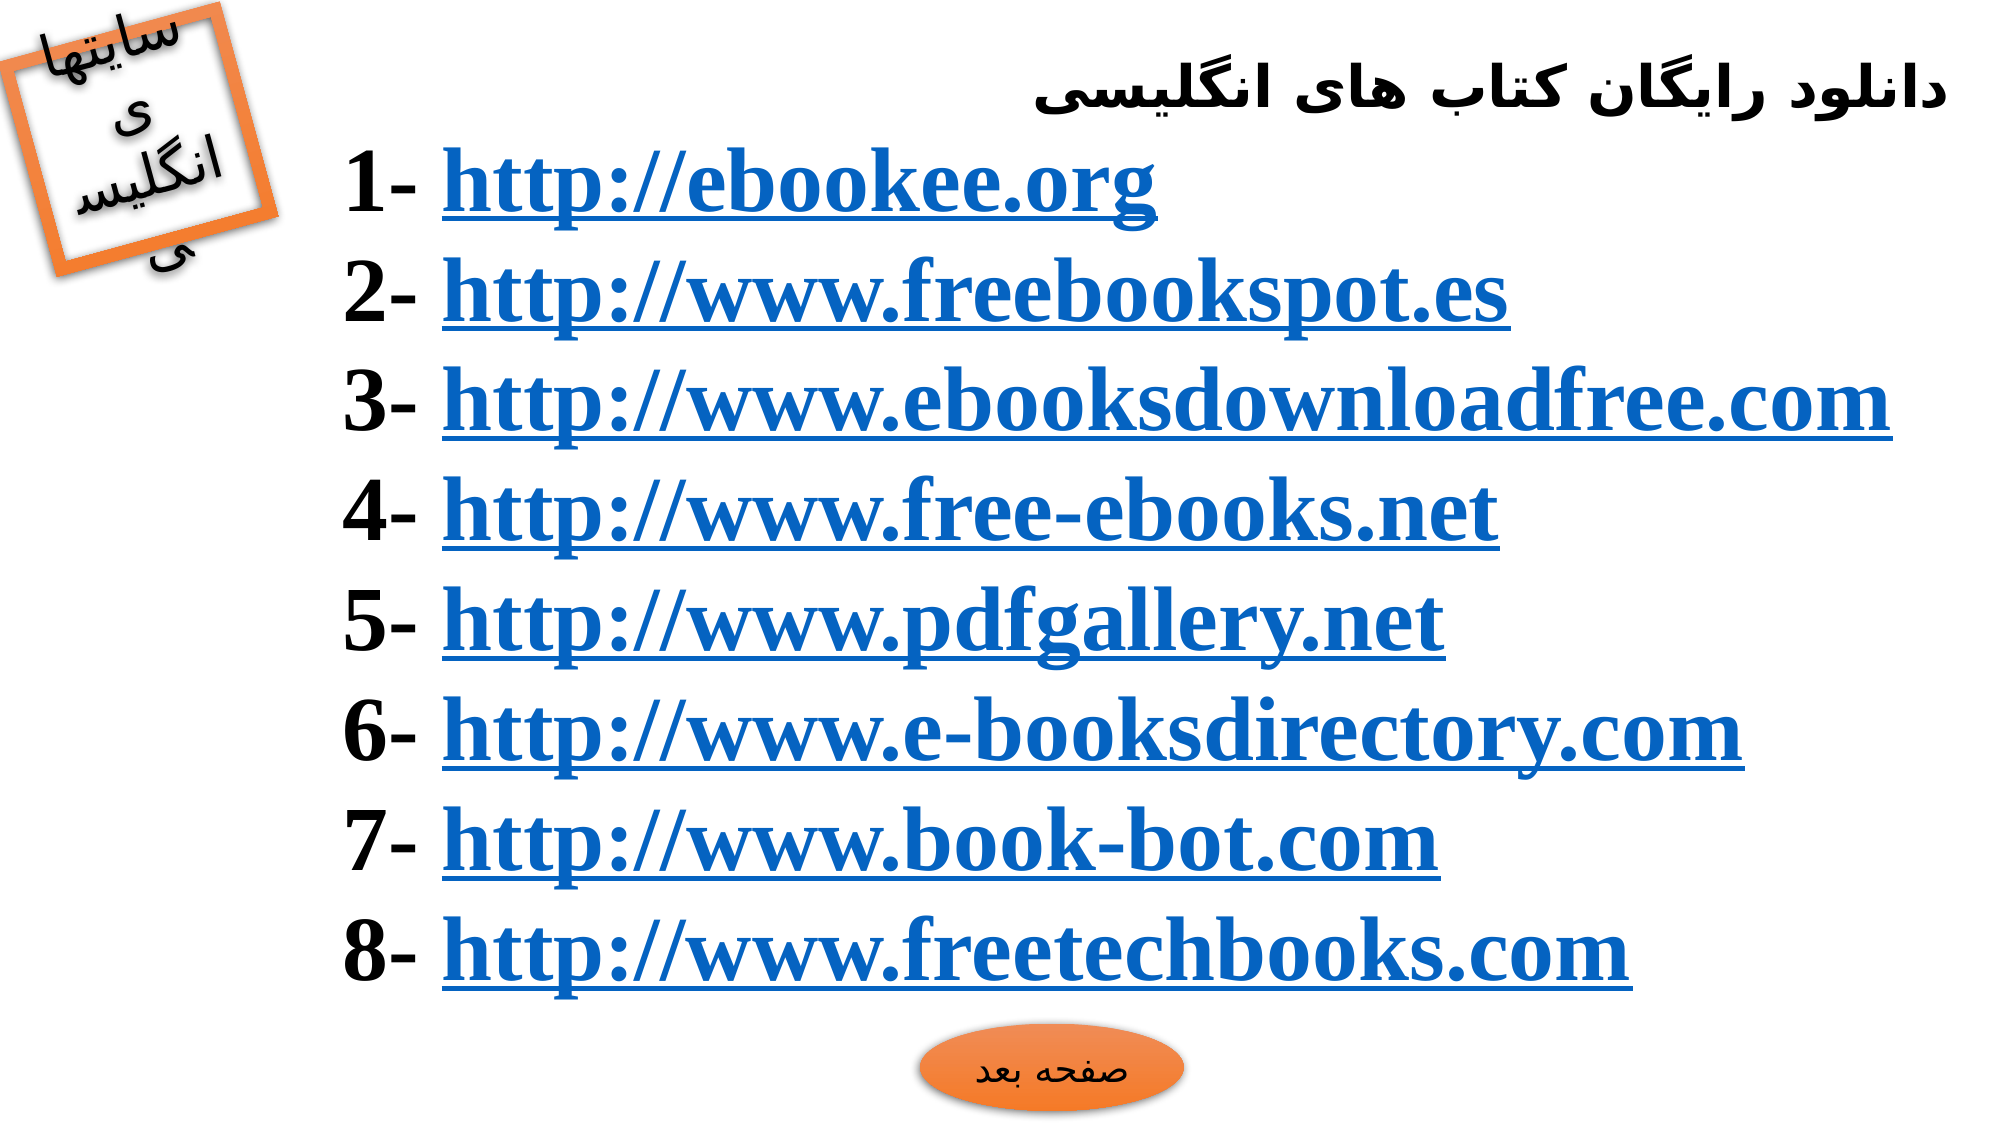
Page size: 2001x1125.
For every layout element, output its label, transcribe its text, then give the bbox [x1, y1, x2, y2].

text_box سایتهای انگلیسی [0, 1, 279, 277]
text_box صفحه بعد [920, 1023, 1184, 1111]
text_box دانلود رایگان کتاب های انگلیسی 1- http://ebookee.org 2- http://www.freebookspot.es 3- http://www.ebooksdownloadfree.com 4- http://www.free-ebooks.net 5- http://www.pdfgallery.net 6- http://www.e-booksdirectory.com 7- http://www.book-bot.com 8- http://www.freetechbooks.com [327, 41, 1965, 1077]
